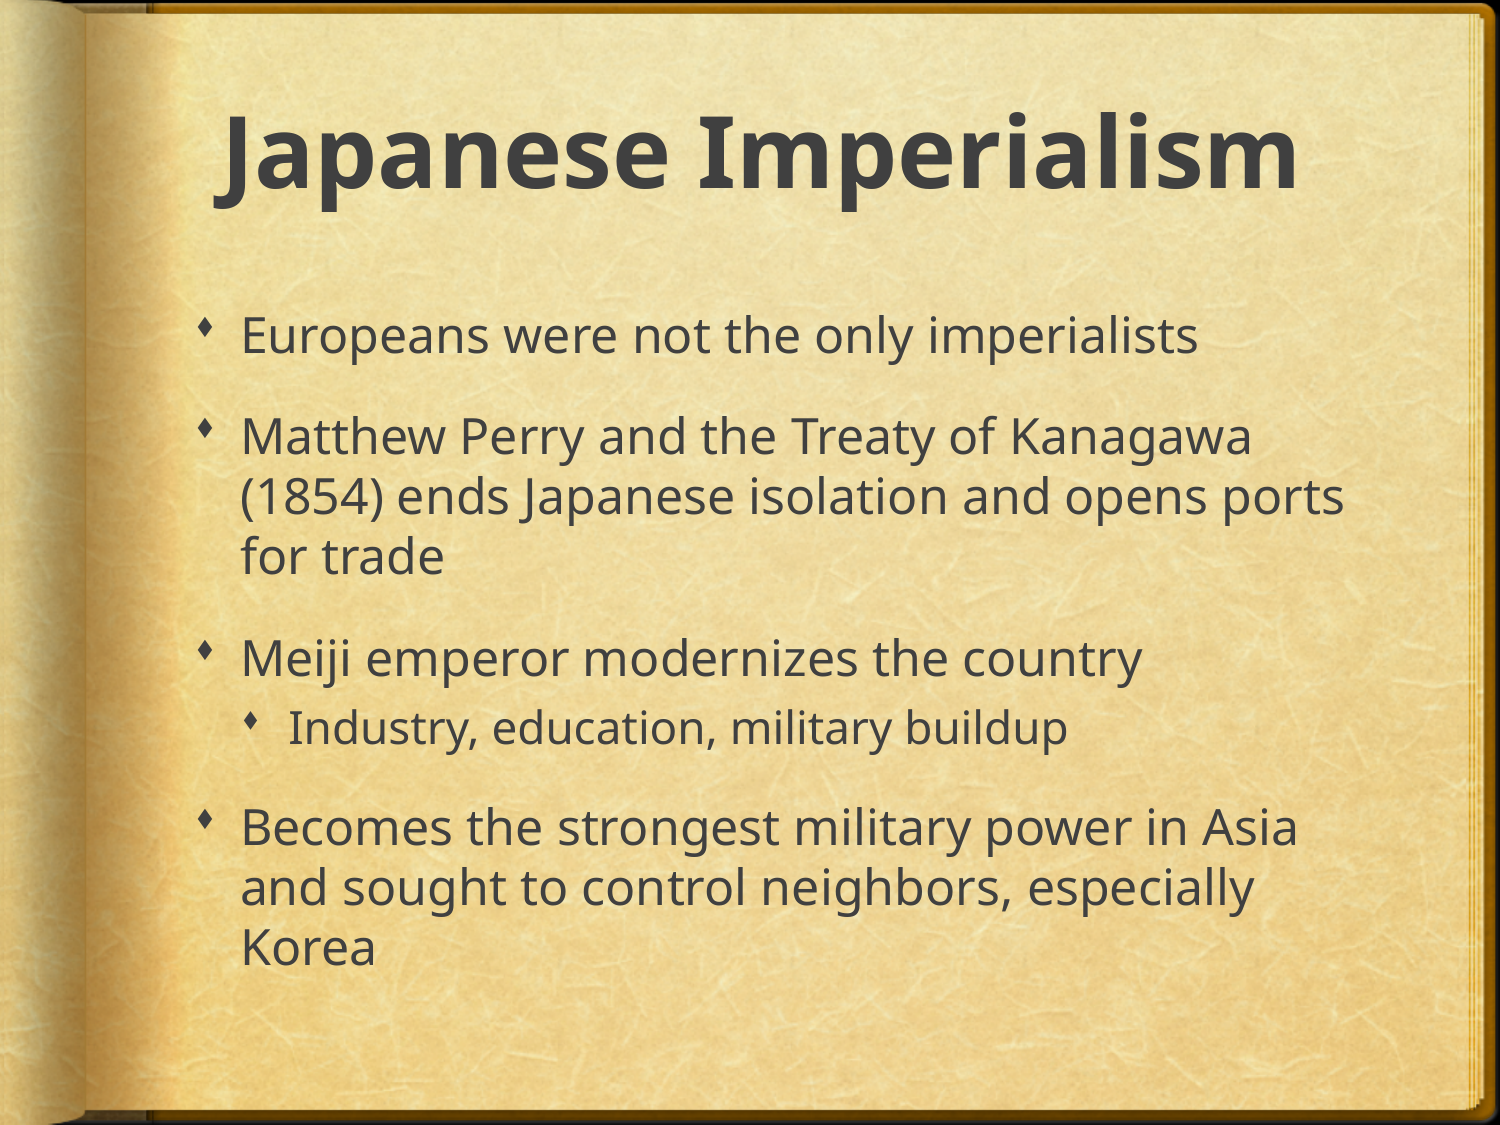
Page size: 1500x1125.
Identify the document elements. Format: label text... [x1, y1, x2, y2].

list Europeans were not the only imperialists Matthew Perry and the Treaty of Kanagawa (1854) ends Japanese isolation and opens ports for trade Meiji emperor modernizes the country Industry, education, military buildup Becomes the strongest military power in Asia and sought to control neighbors, especially Korea [178, 295, 1372, 1005]
picture [0, 0, 1500, 1125]
title Japanese Imperialism [178, 45, 1372, 265]
